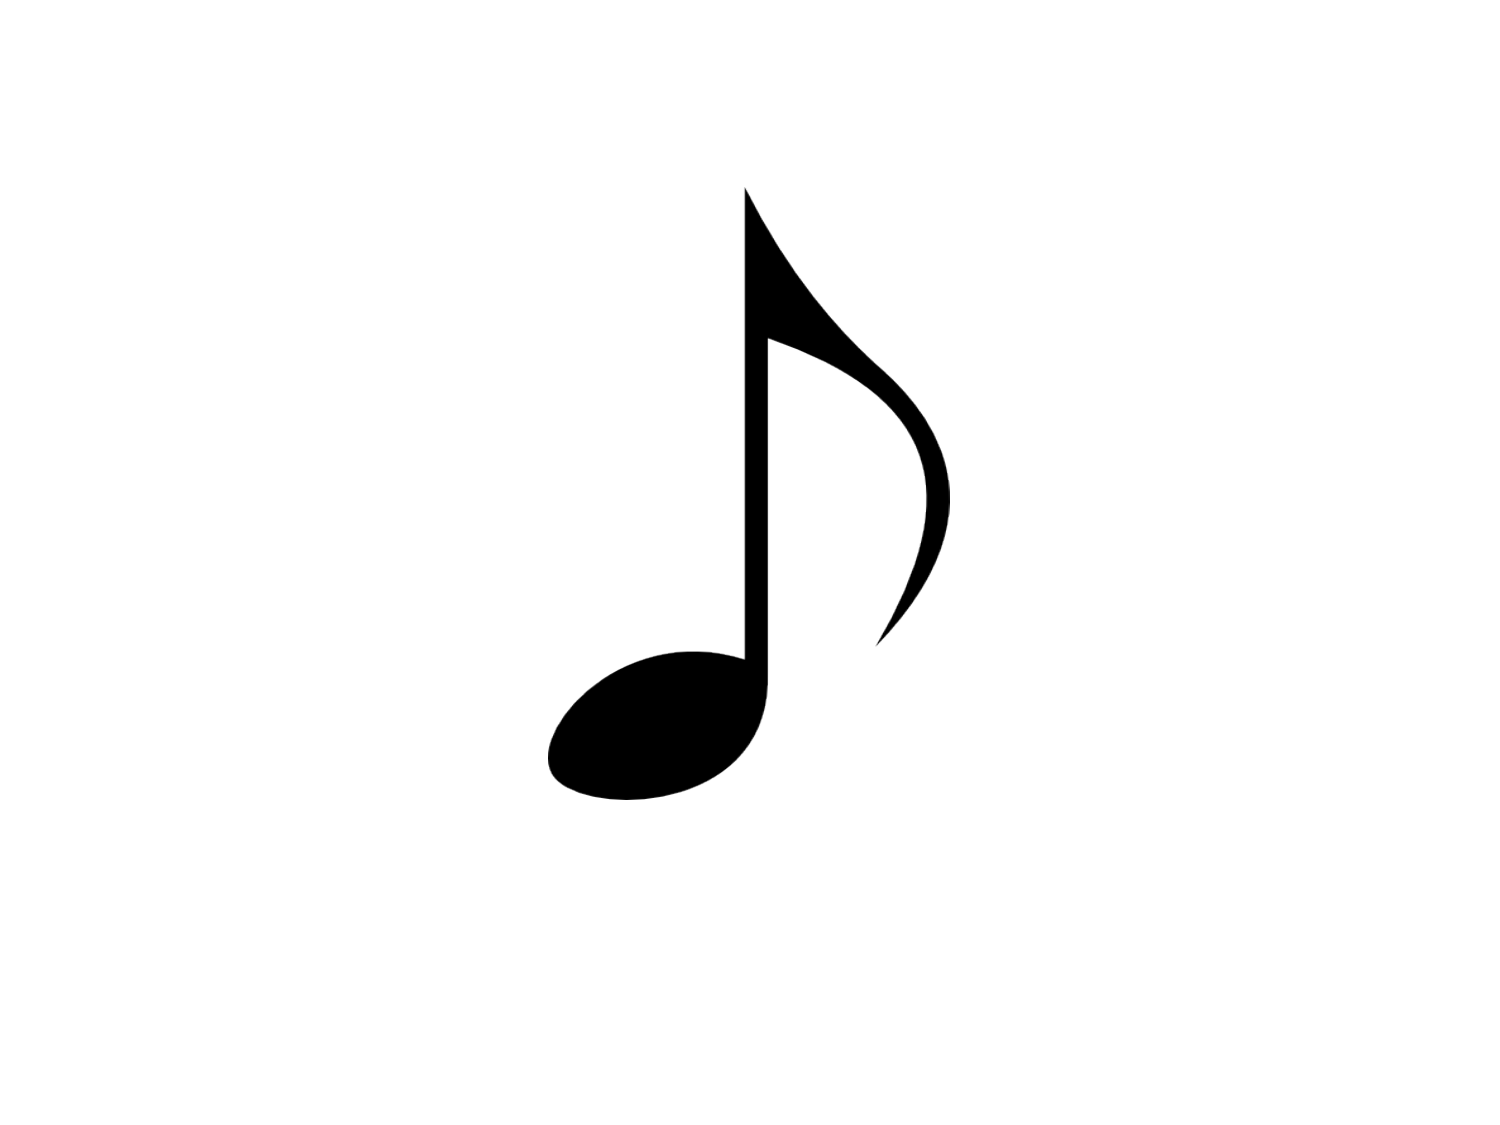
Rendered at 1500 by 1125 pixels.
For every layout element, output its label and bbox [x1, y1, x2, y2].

picture [548, 187, 951, 801]
